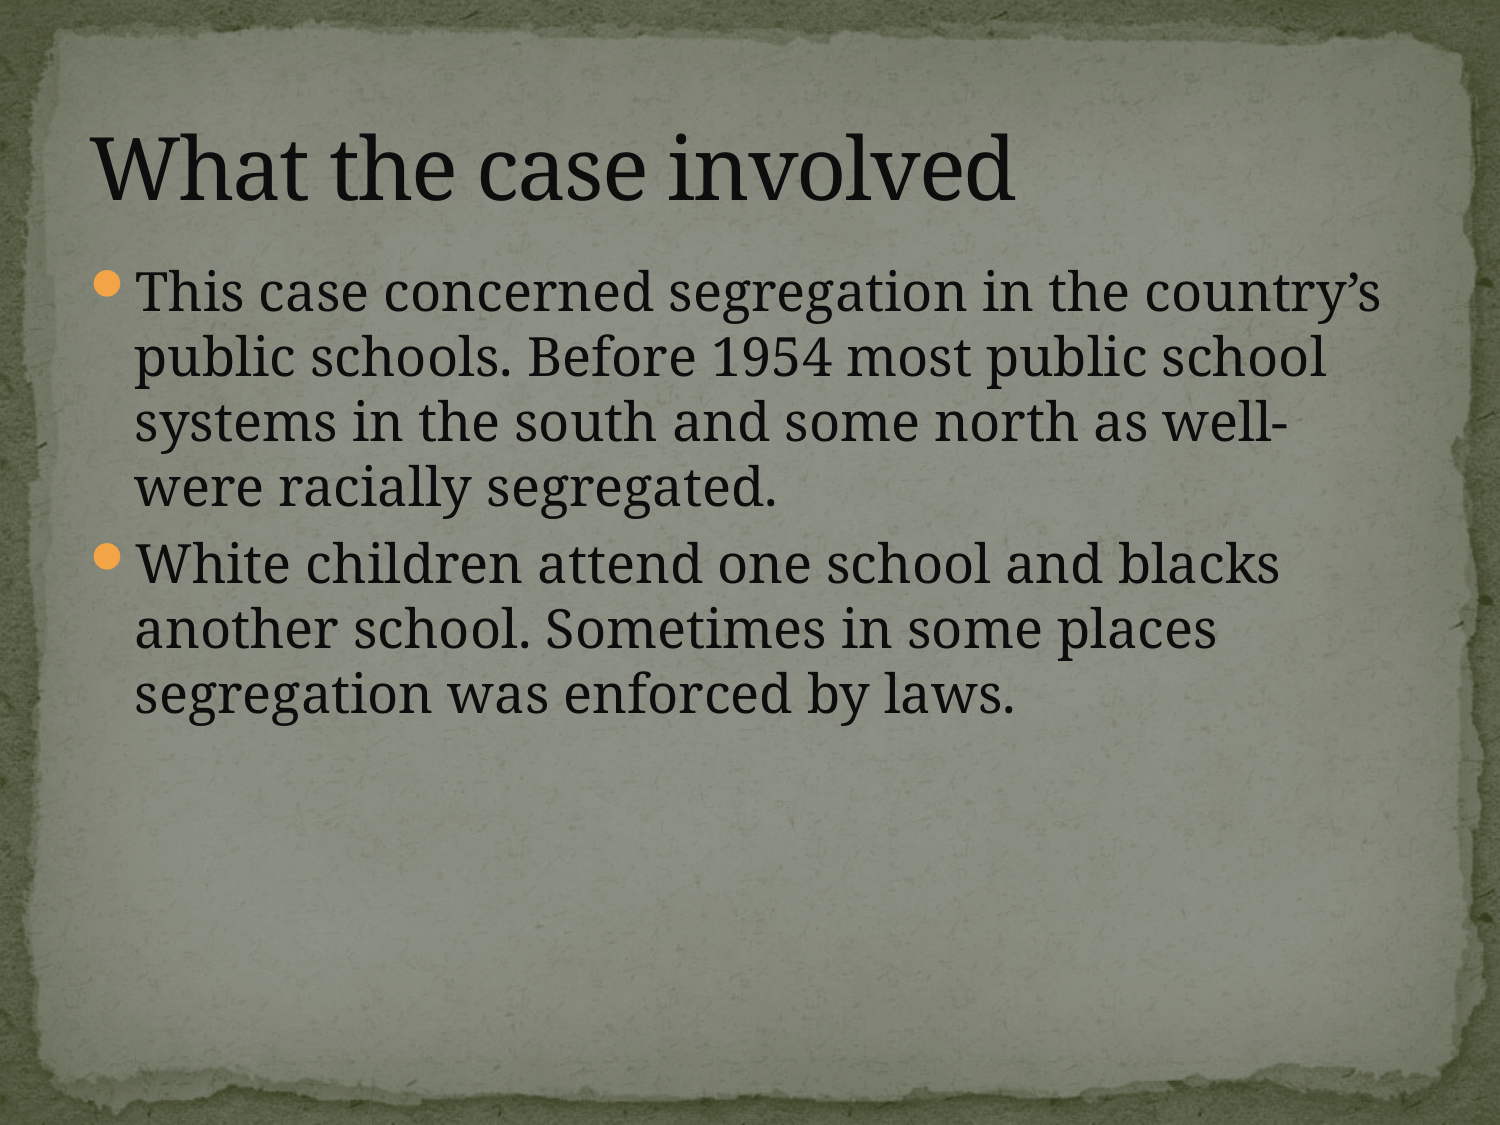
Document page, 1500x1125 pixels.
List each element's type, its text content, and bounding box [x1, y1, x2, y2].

list This case concerned segregation in the country’s public schools. Before 1954 most public school systems in the south and some north as well-were racially segregated. White children attend one school and blacks another school. Sometimes in some places segregation was enforced by laws. [75, 249, 1425, 1000]
title What the case involved [74, 24, 1425, 225]
